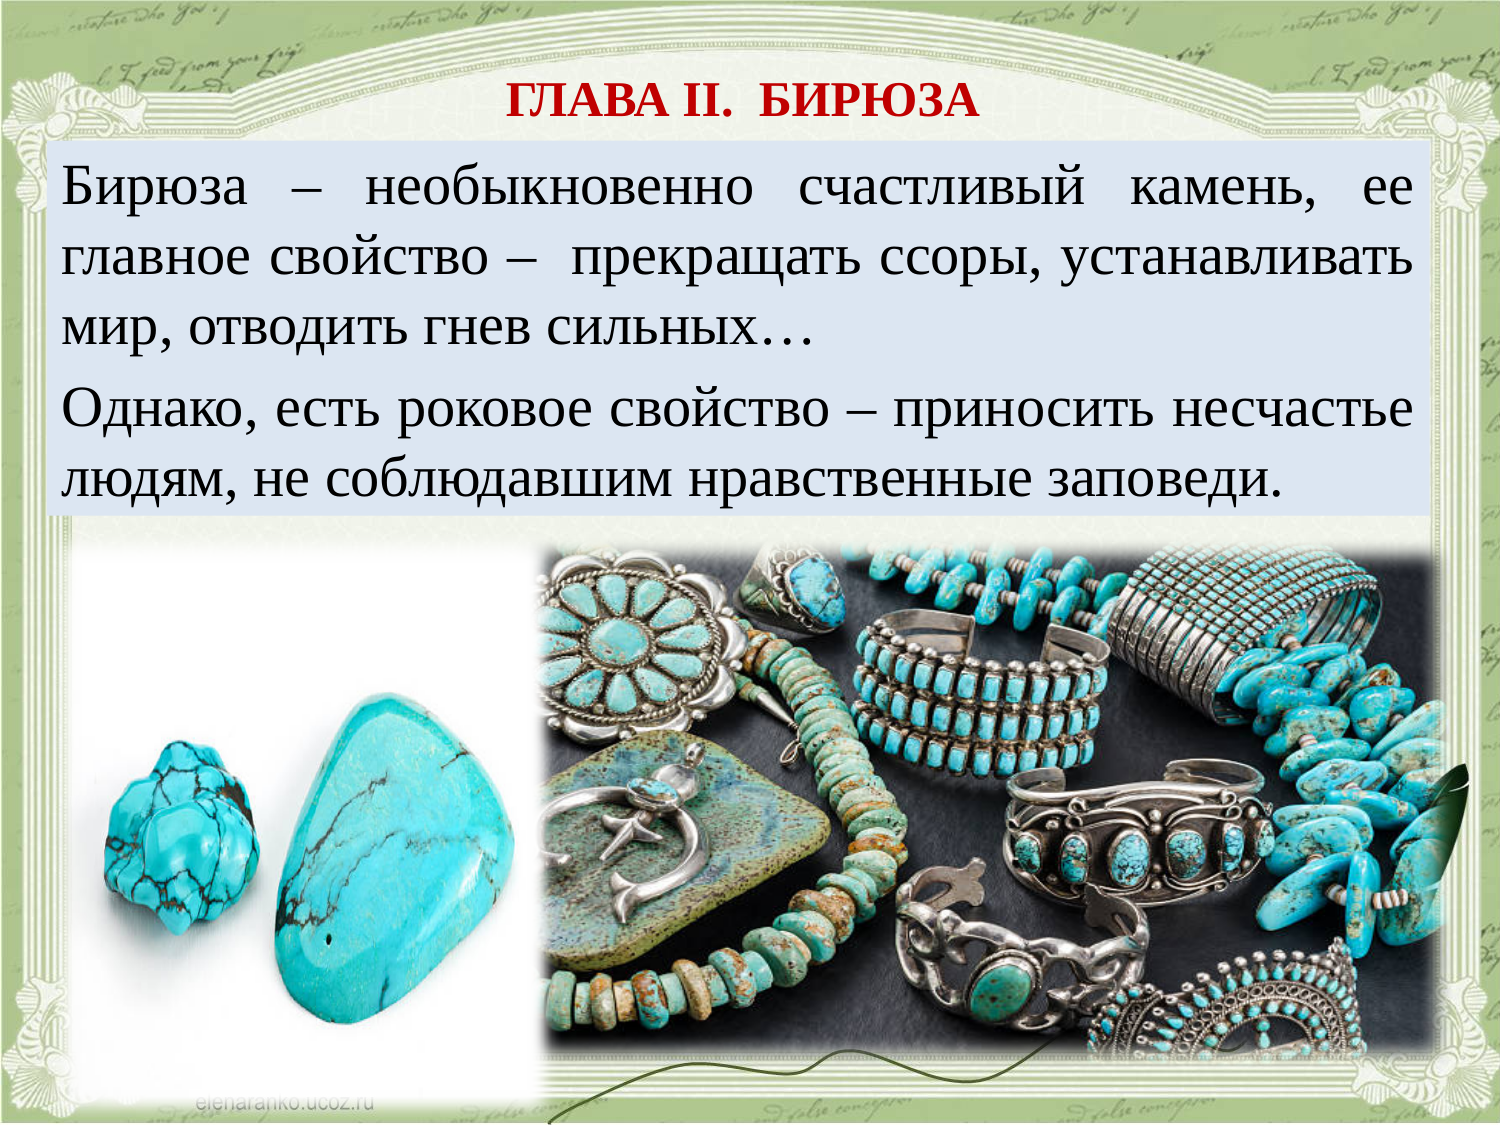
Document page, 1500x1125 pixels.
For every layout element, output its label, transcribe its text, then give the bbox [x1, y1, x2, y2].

title Глава II. Бирюза [105, 58, 1381, 140]
picture [0, 0, 1500, 1125]
list Бирюза – необыкновенно счастливый камень, ее главное свойство – прекращать ссоры, устанавливать мир, отводить гнев сильных… Однако, есть роковое свойство – приносить несчастье людям, не соблюдавшим нравственные заповеди. [46, 140, 1430, 516]
